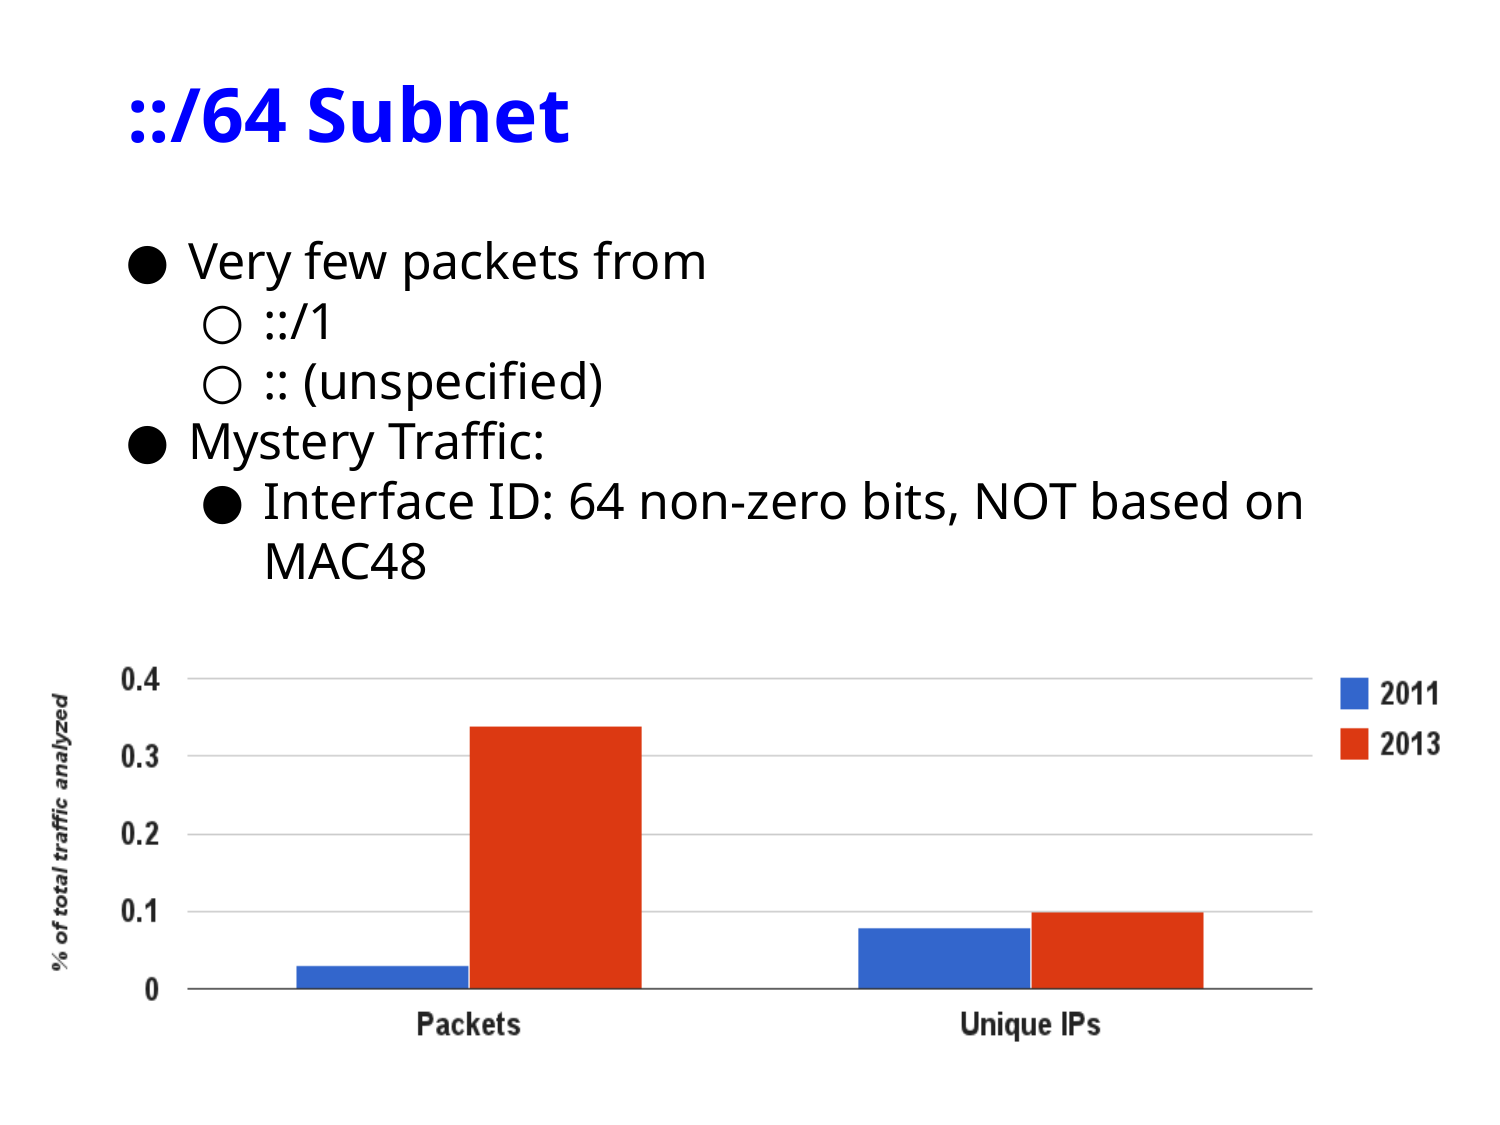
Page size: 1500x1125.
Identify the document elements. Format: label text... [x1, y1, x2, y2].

title ::/64 Subnet [75, 45, 1425, 173]
text_box [0, 582, 1500, 1086]
text_box Very few packets from ::/1 :: (unspecified) Mystery Traffic: Interface ID: 64 non-zero bits, NOT based on MAC48 [98, 214, 1449, 582]
